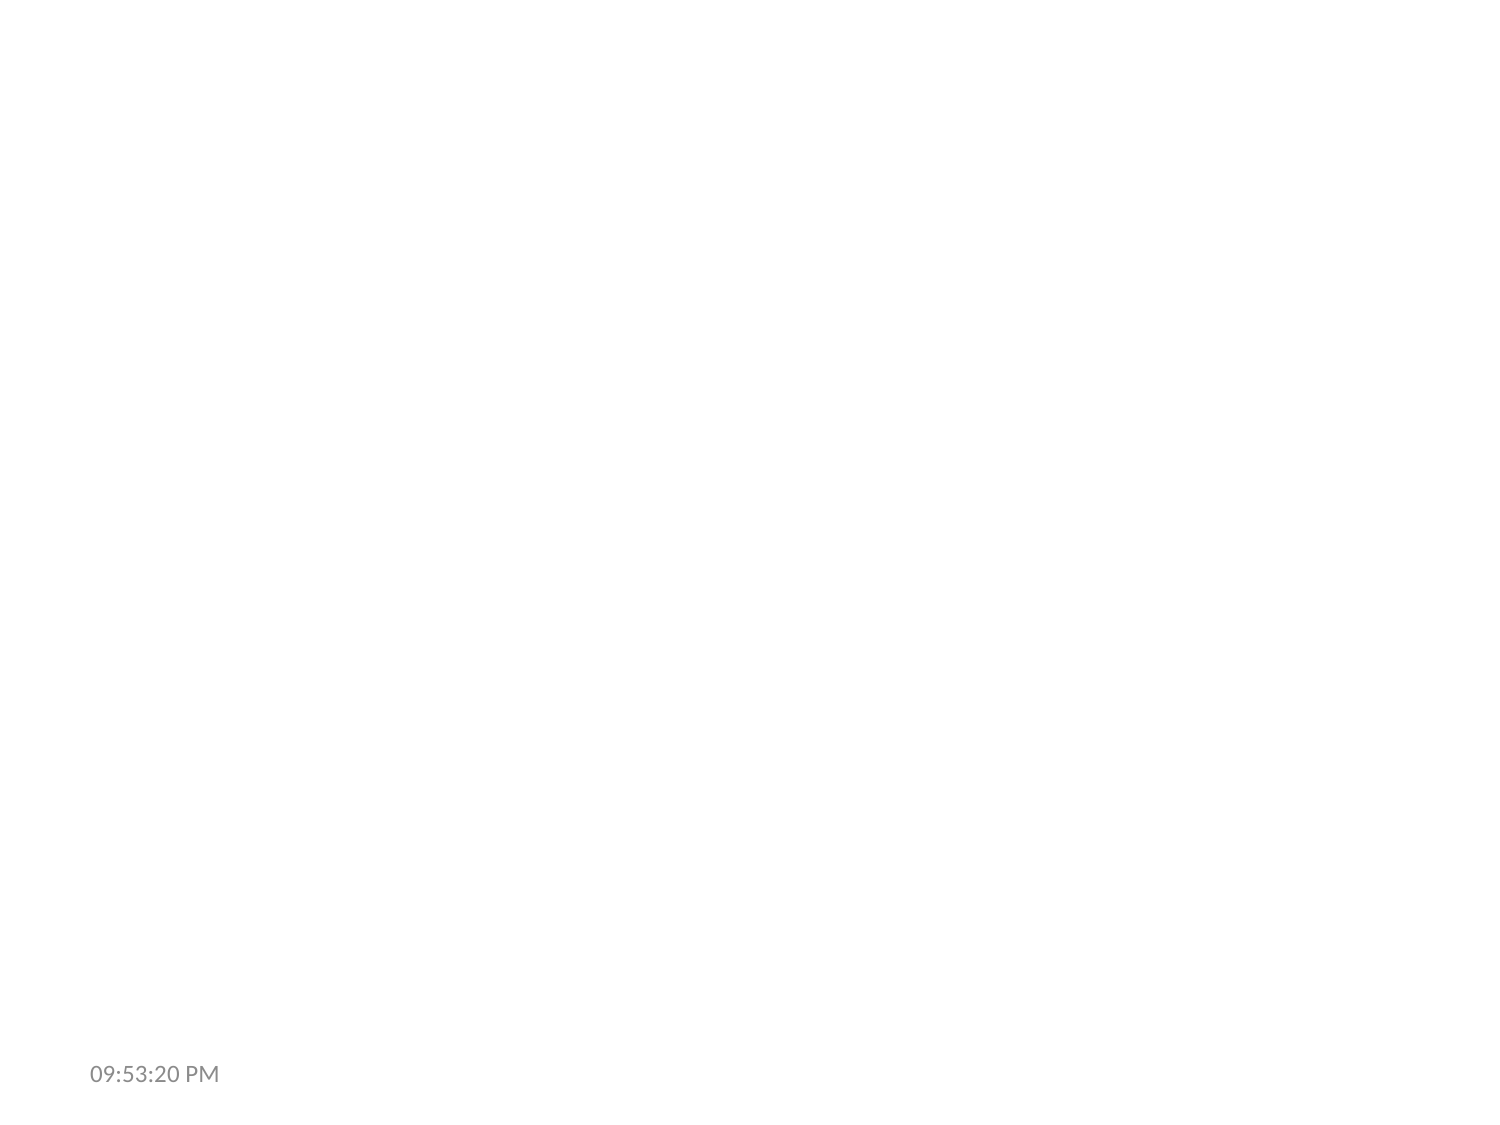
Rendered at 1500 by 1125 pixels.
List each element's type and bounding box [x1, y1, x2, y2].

slide_number [75, 1042, 425, 1103]
